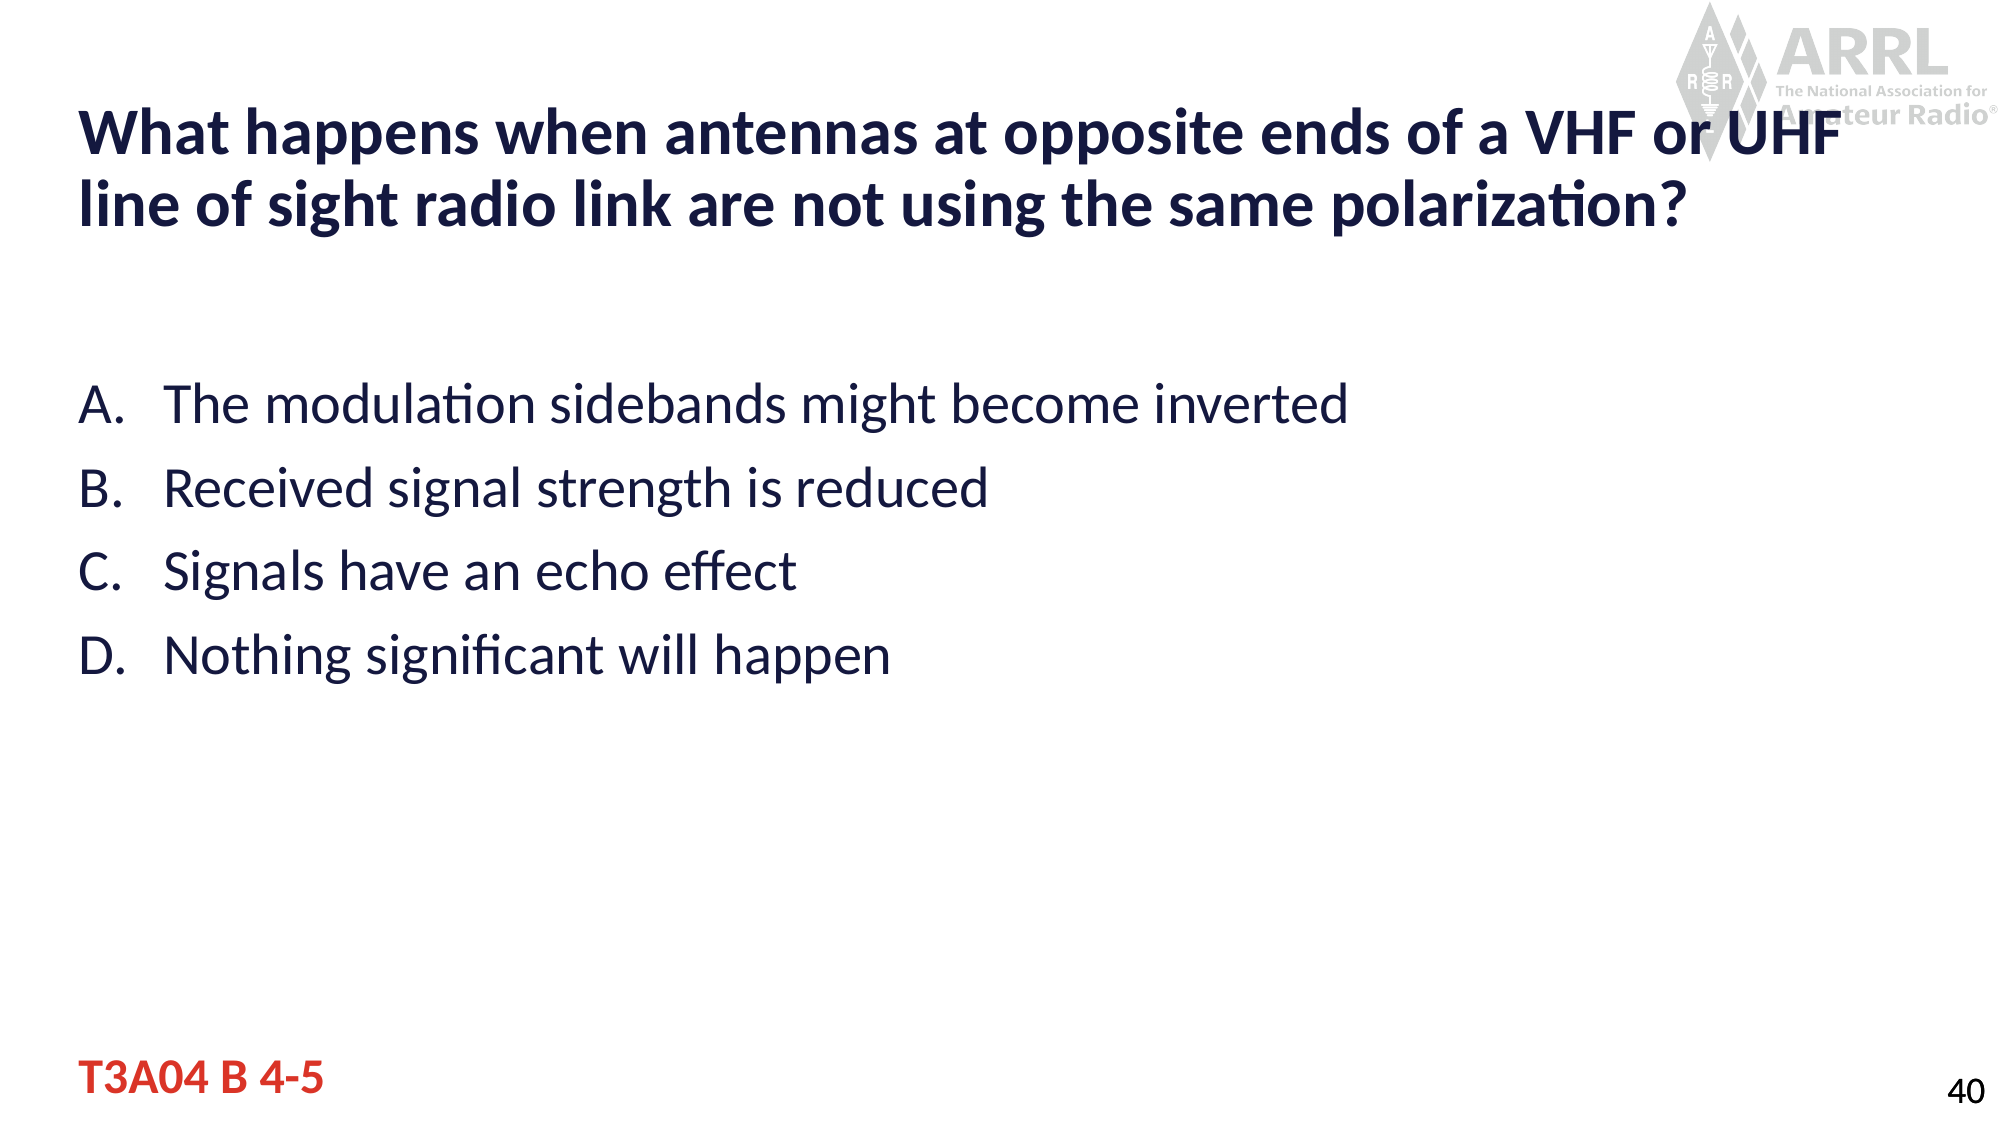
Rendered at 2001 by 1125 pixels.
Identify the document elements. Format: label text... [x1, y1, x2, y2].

list The modulation sidebands might become inverted Received signal strength is reduced Signals have an echo effect Nothing significant will happen [63, 365, 1863, 989]
picture [1674, 0, 2000, 164]
title What happens when antennas at opposite ends of a VHF or UHF line of sight radio link are not using the same polarization? [63, 59, 1863, 278]
text_box T3A04 B 4-5 [63, 1036, 921, 1112]
